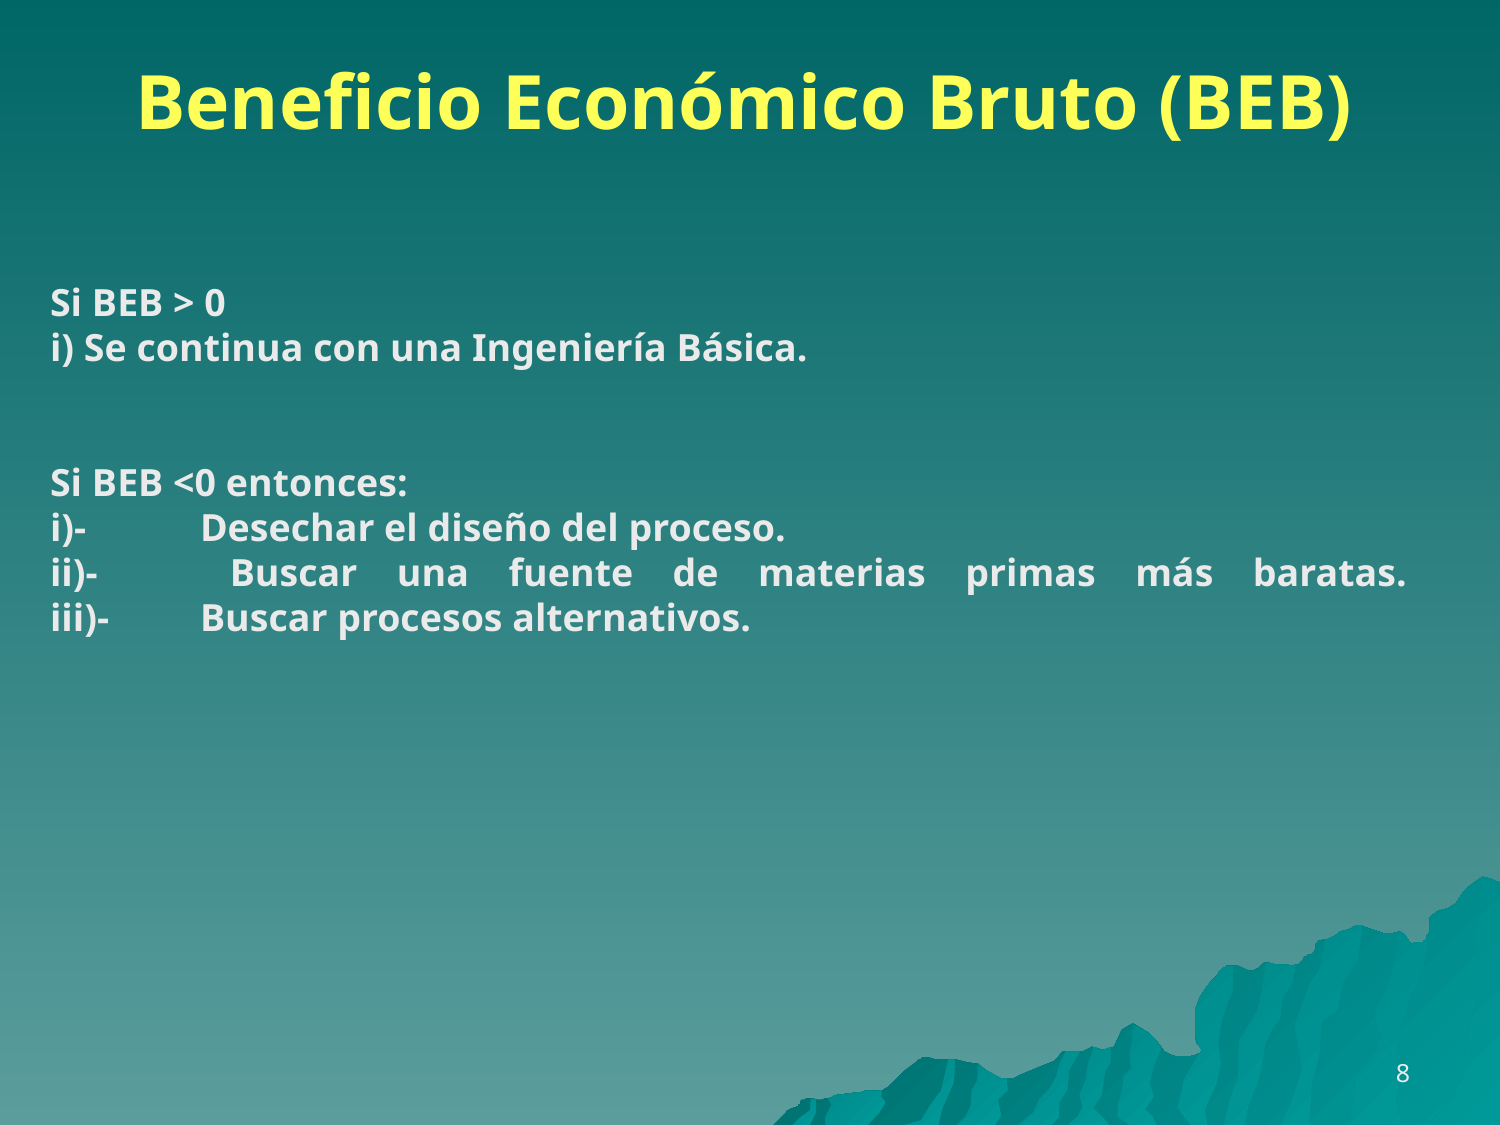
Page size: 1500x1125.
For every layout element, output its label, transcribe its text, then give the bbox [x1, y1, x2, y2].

text_box Si BEB > 0 i) Se continua con una Ingeniería Básica. Si BEB <0 entonces: i)- Desechar el diseño del proceso. ii)- Buscar una fuente de materias primas más baratas. iii)- Buscar procesos alternativos. [35, 271, 1423, 692]
text_box Beneficio Económico Bruto (BEB) [120, 47, 1369, 203]
slide_number 8 [1074, 1023, 1426, 1100]
